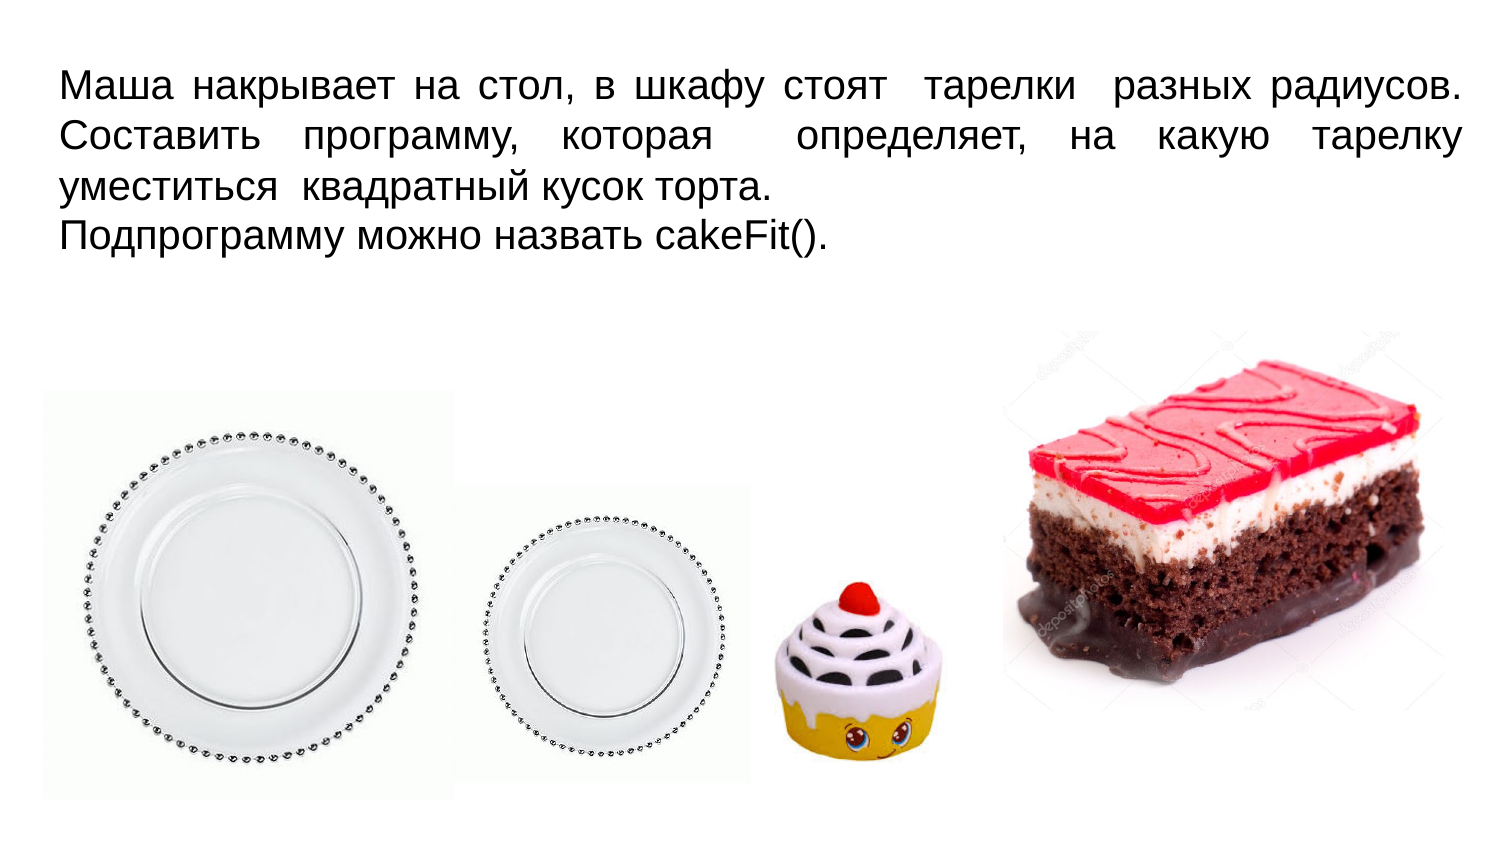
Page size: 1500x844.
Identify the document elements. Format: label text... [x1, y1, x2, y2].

picture [43, 390, 751, 801]
text_box Маша накрывает на стол, в шкафу стоят тарелки разных радиусов. Составить программу, которая определяет, на какую тарелку уместиться квадратный кусок торта. Подпрограмму можно назвать cakeFit(). [43, 50, 1479, 268]
picture [1002, 330, 1444, 711]
picture [760, 562, 958, 783]
